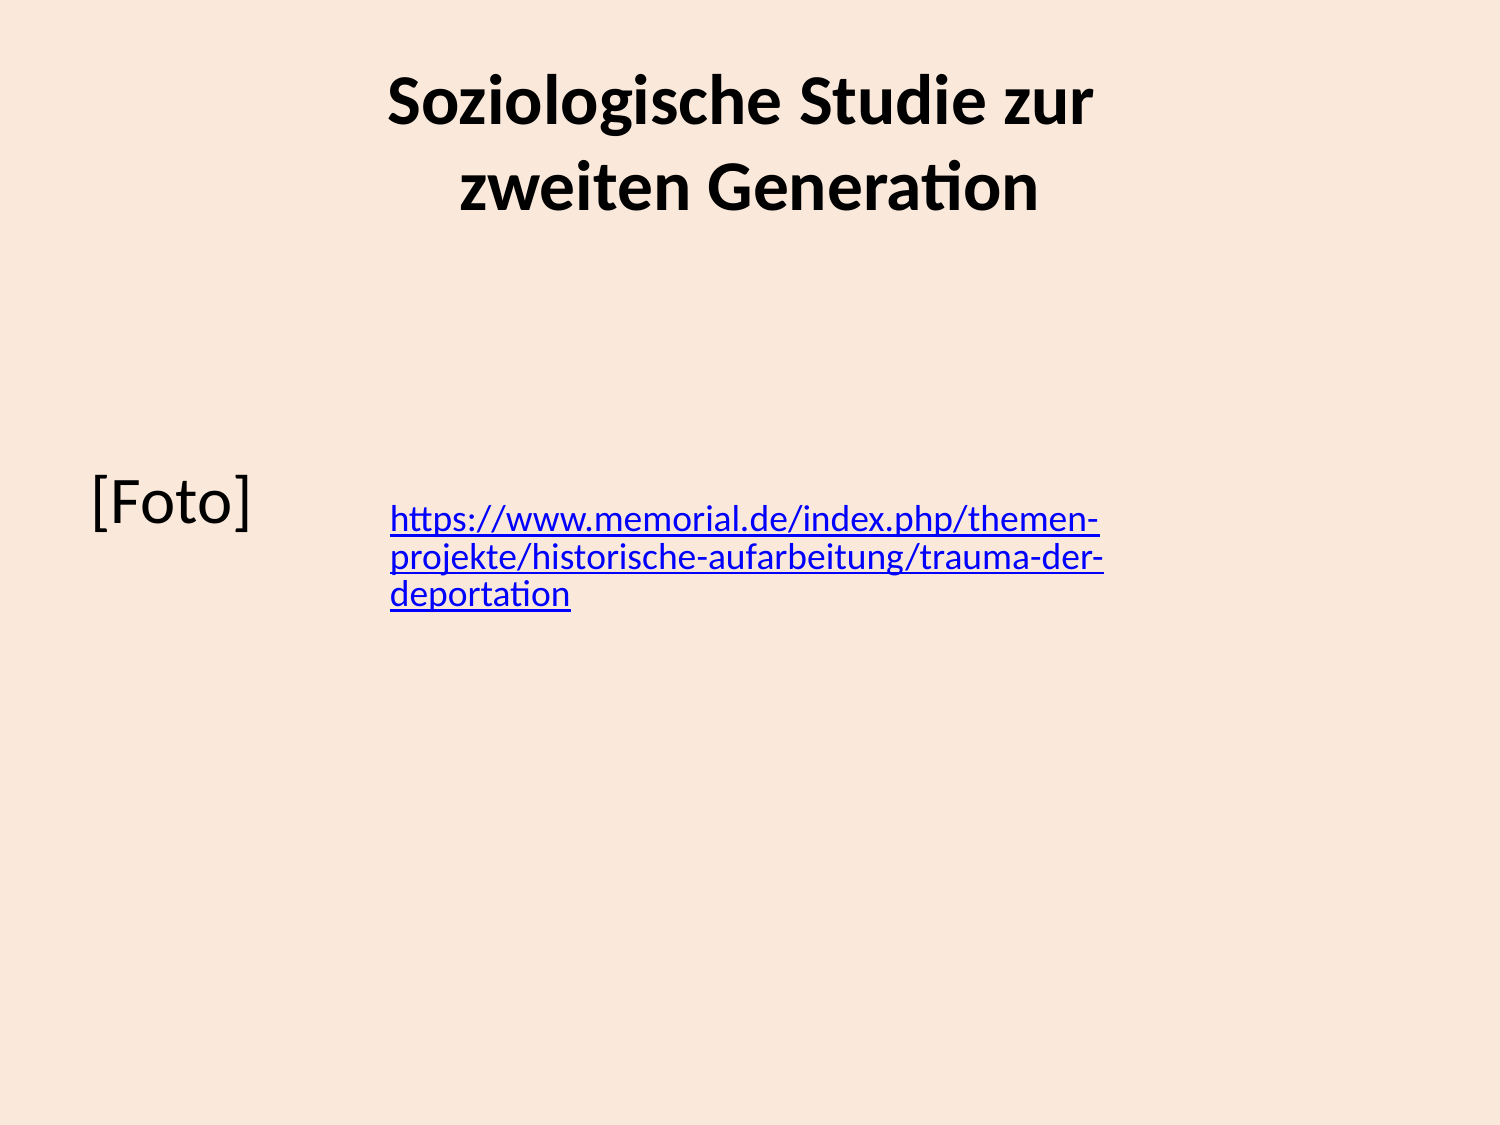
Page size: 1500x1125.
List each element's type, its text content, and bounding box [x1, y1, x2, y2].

title Soziologische Studie zur zweiten Generation [75, 45, 1425, 233]
list [Foto] [75, 262, 1425, 1005]
